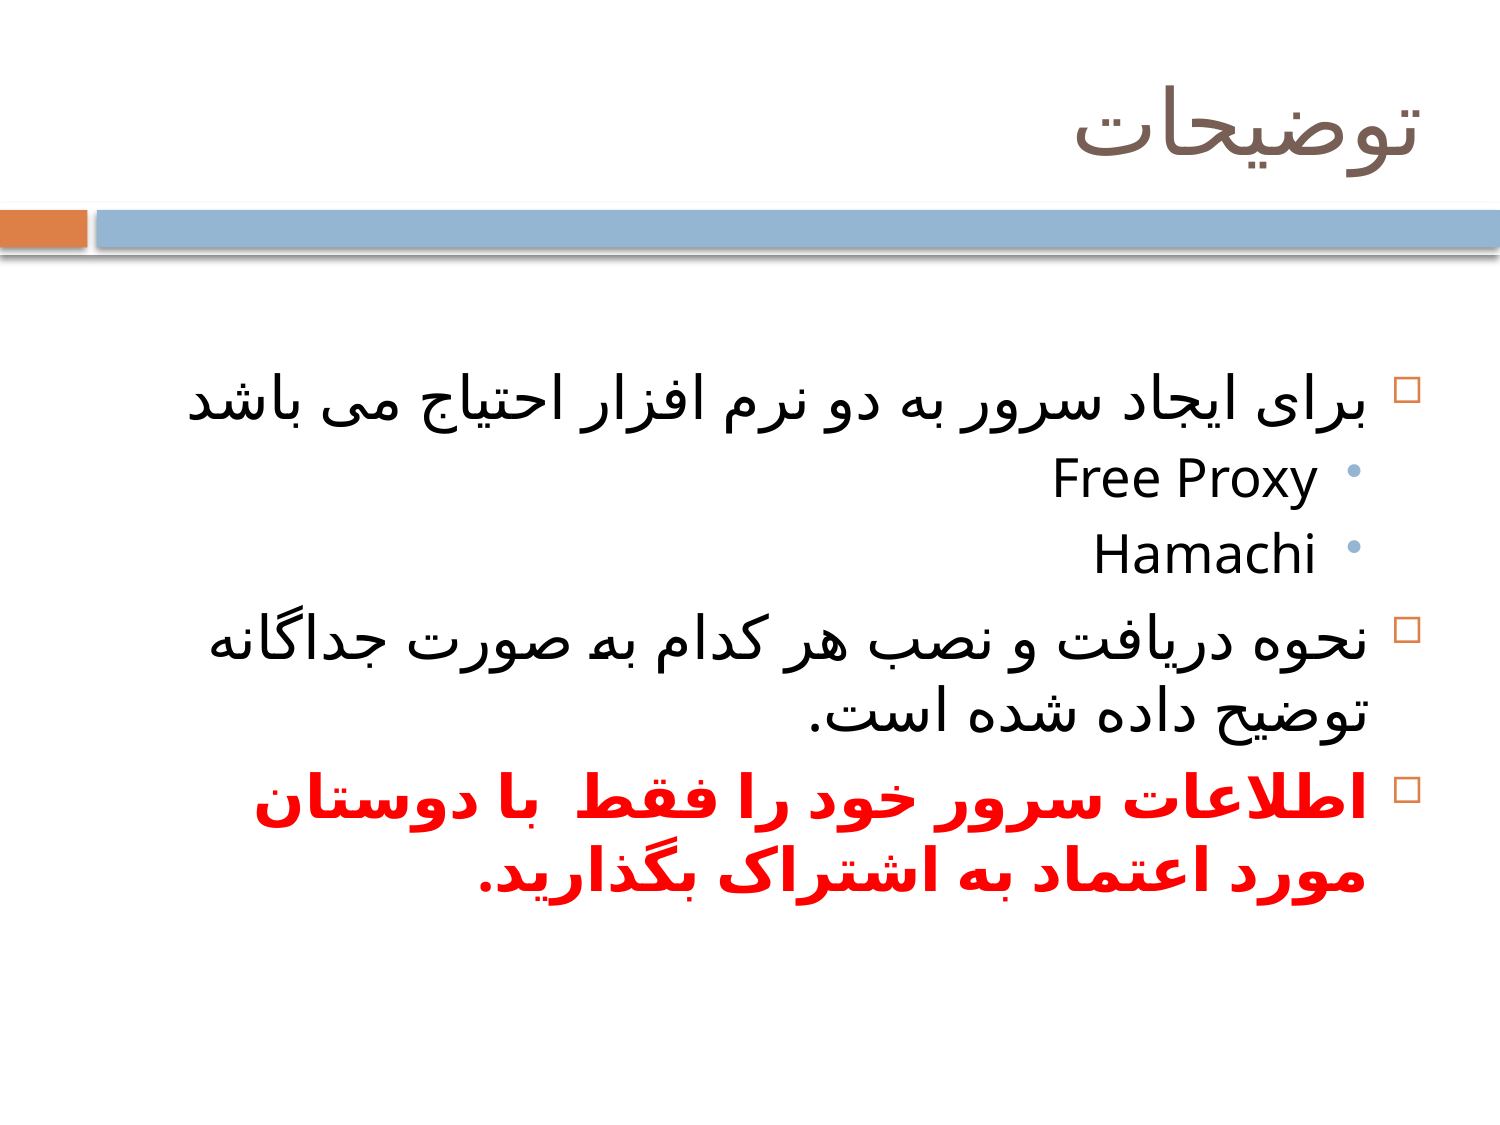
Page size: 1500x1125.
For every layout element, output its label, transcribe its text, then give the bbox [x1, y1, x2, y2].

list برای ایجاد سرور به دو نرم افزار احتیاج می باشد Free Proxy Hamachi نحوه دریافت و نصب هر کدام به صورت جداگانه توضیح داده شده است. اطلاعات سرور خود را فقط با دوستان مورد اعتماد به اشتراک بگذارید. [100, 262, 1438, 1000]
title توضیحات [100, 37, 1438, 200]
